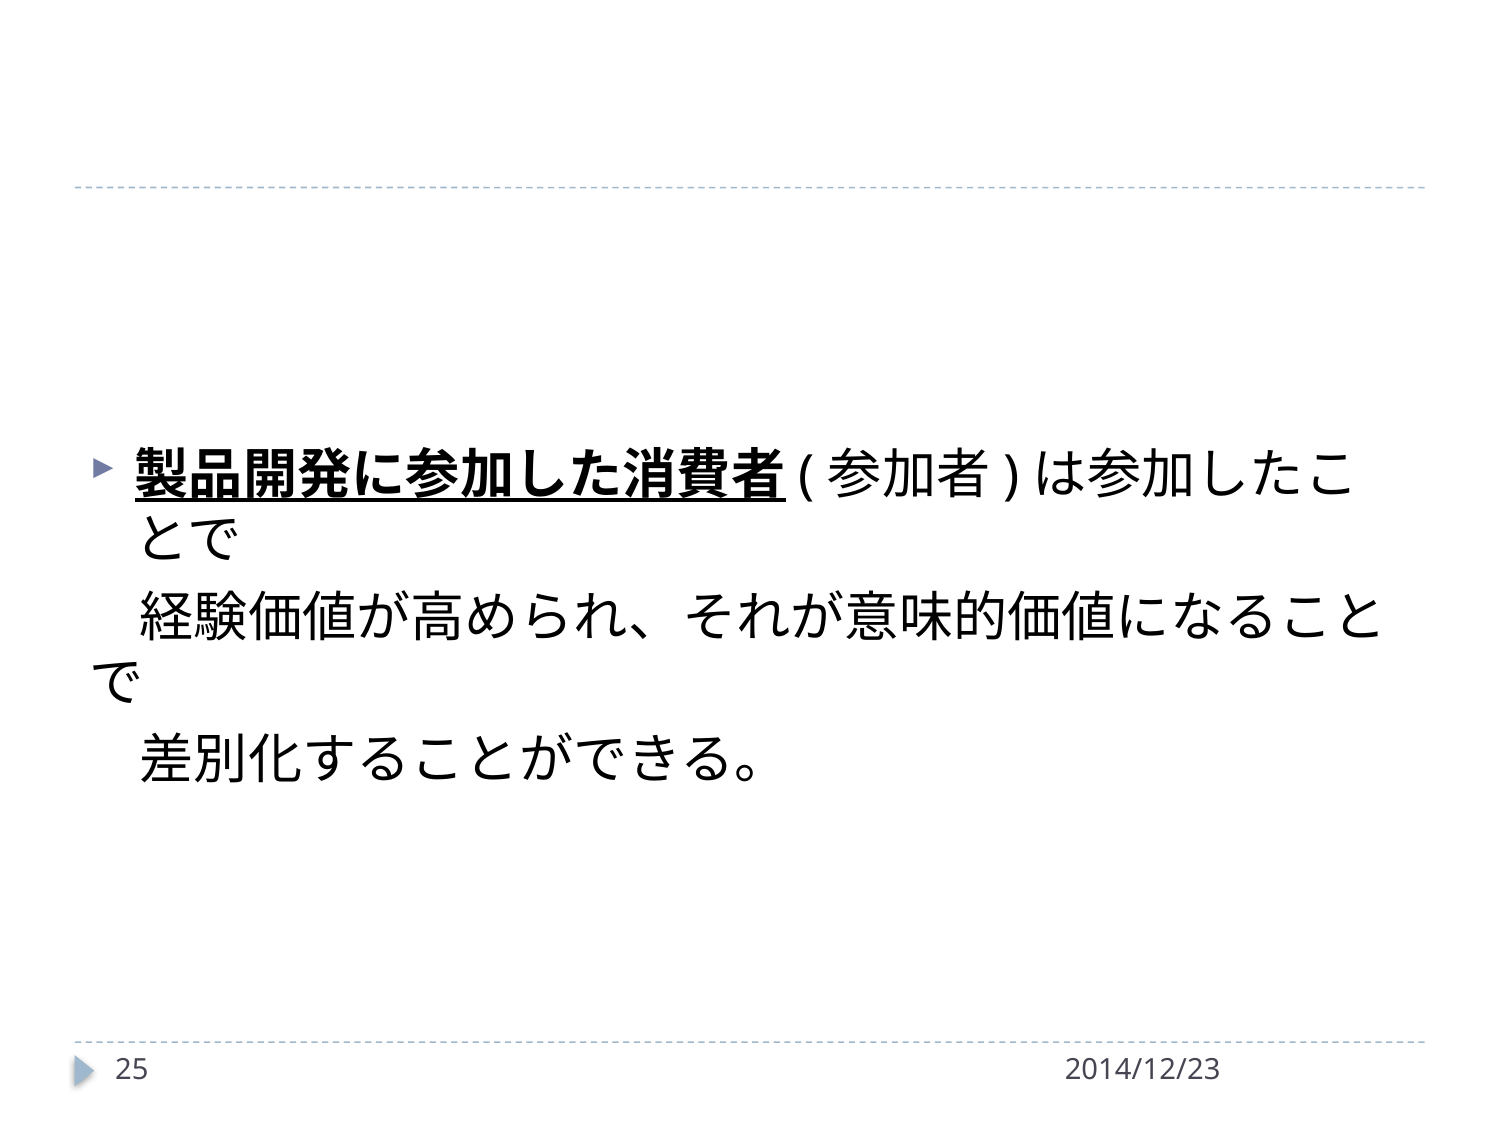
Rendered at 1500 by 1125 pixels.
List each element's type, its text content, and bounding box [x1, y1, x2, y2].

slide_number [1050, 1042, 1426, 1103]
slide_number 25 [100, 1042, 426, 1103]
list 製品開発に参加した消費者(参加者)は参加したことで 経験価値が高められ、それが意味的価値になることで 差別化することができる。 [75, 200, 1425, 1010]
